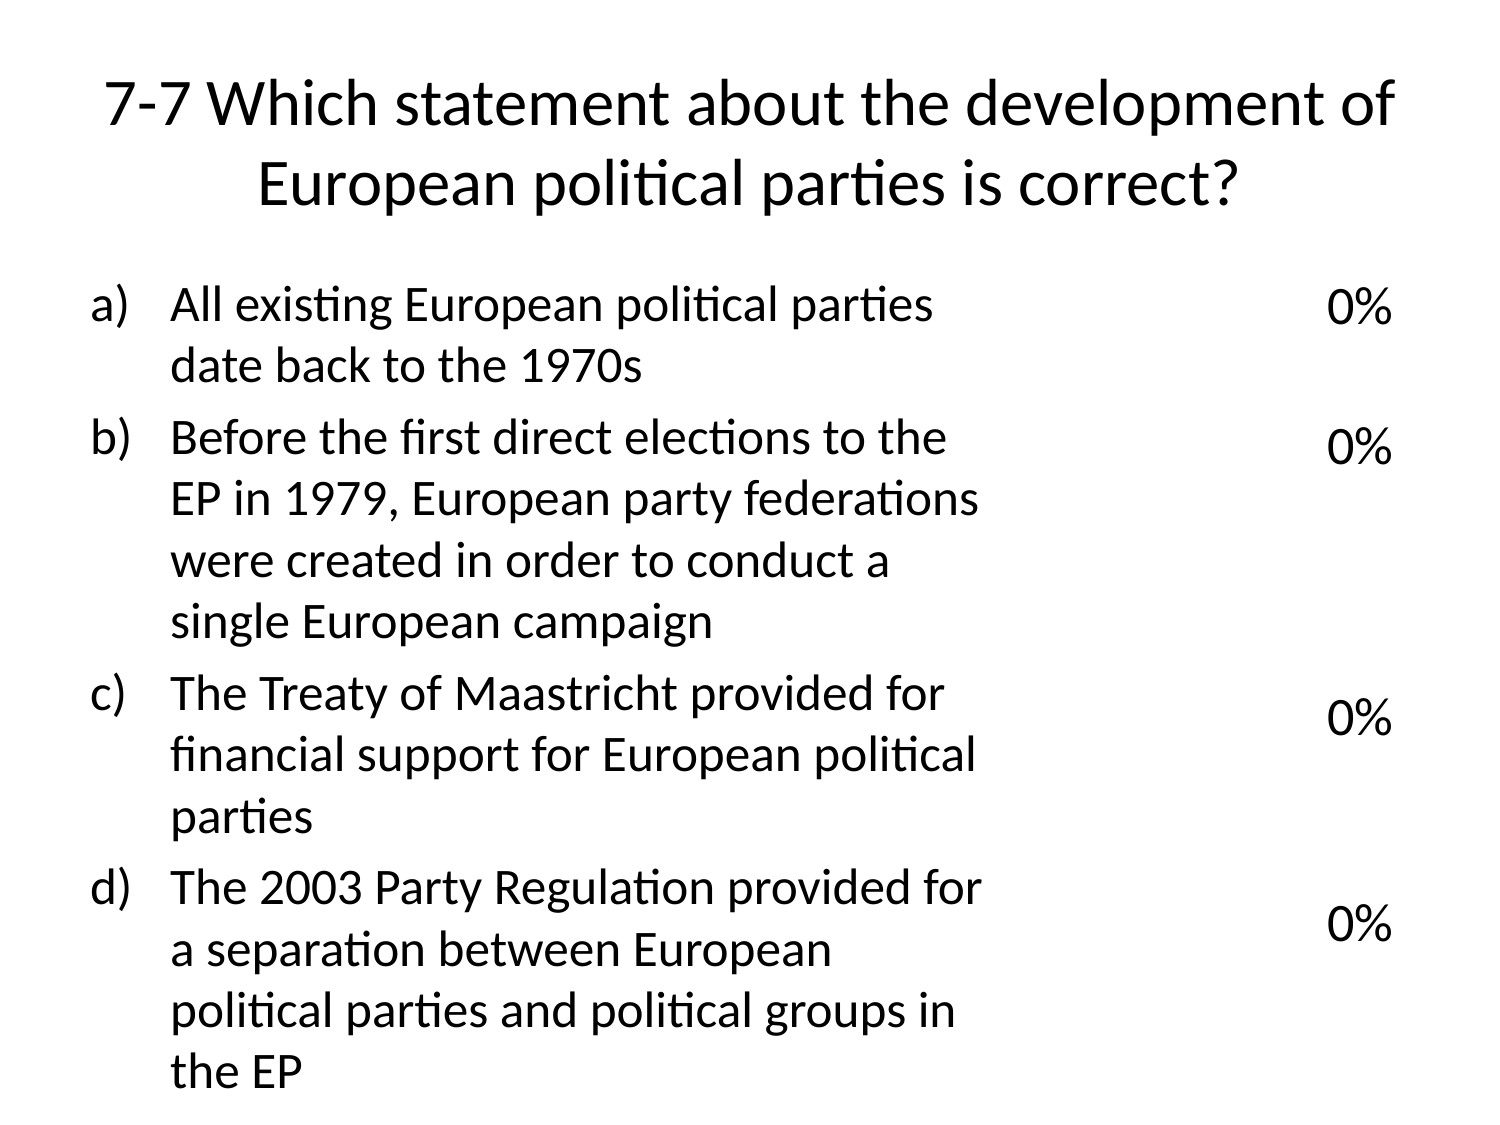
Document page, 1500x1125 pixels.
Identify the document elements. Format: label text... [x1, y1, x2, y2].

list All existing European political parties date back to the 1970s Before the first direct elections to the EP in 1979, European party federations were created in order to conduct a single European campaign The Treaty of Maastricht provided for financial support for European political parties The 2003 Party Regulation provided for a separation between European political parties and political groups in the EP [74, 262, 1001, 1125]
list 0% 0% 0% 0% [1124, 262, 1409, 1006]
title 7-7 Which statement about the development of European political parties is correct? [74, 37, 1426, 241]
